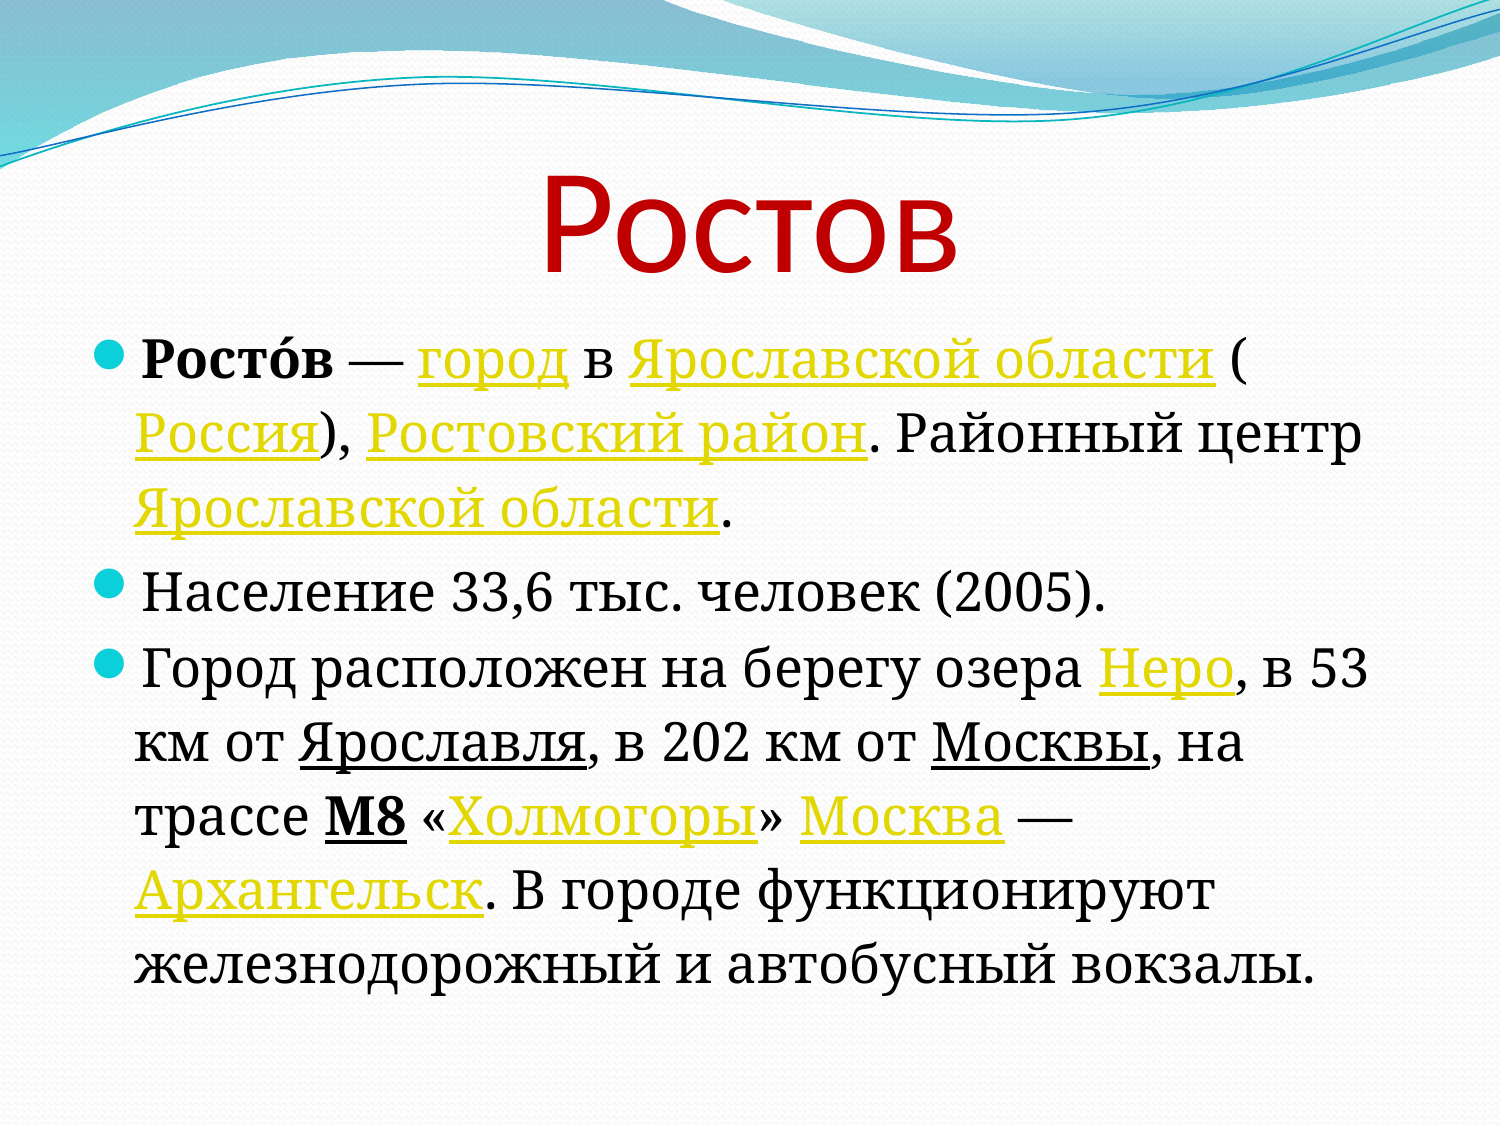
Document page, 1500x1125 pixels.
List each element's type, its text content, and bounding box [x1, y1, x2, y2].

list Росто́в — город в Ярославской области (Россия), Ростовский район. Районный центр Ярославской области. Население 33,6 тыс. человек (2005). Город расположен на берегу озера Неро, в 53 км от Ярославля, в 202 км от Москвы, на трассе М8 «Холмогоры» Москва — Архангельск. В городе функционируют железнодорожный и автобусный вокзалы. [75, 317, 1425, 1038]
title Ростов [75, 115, 1425, 303]
